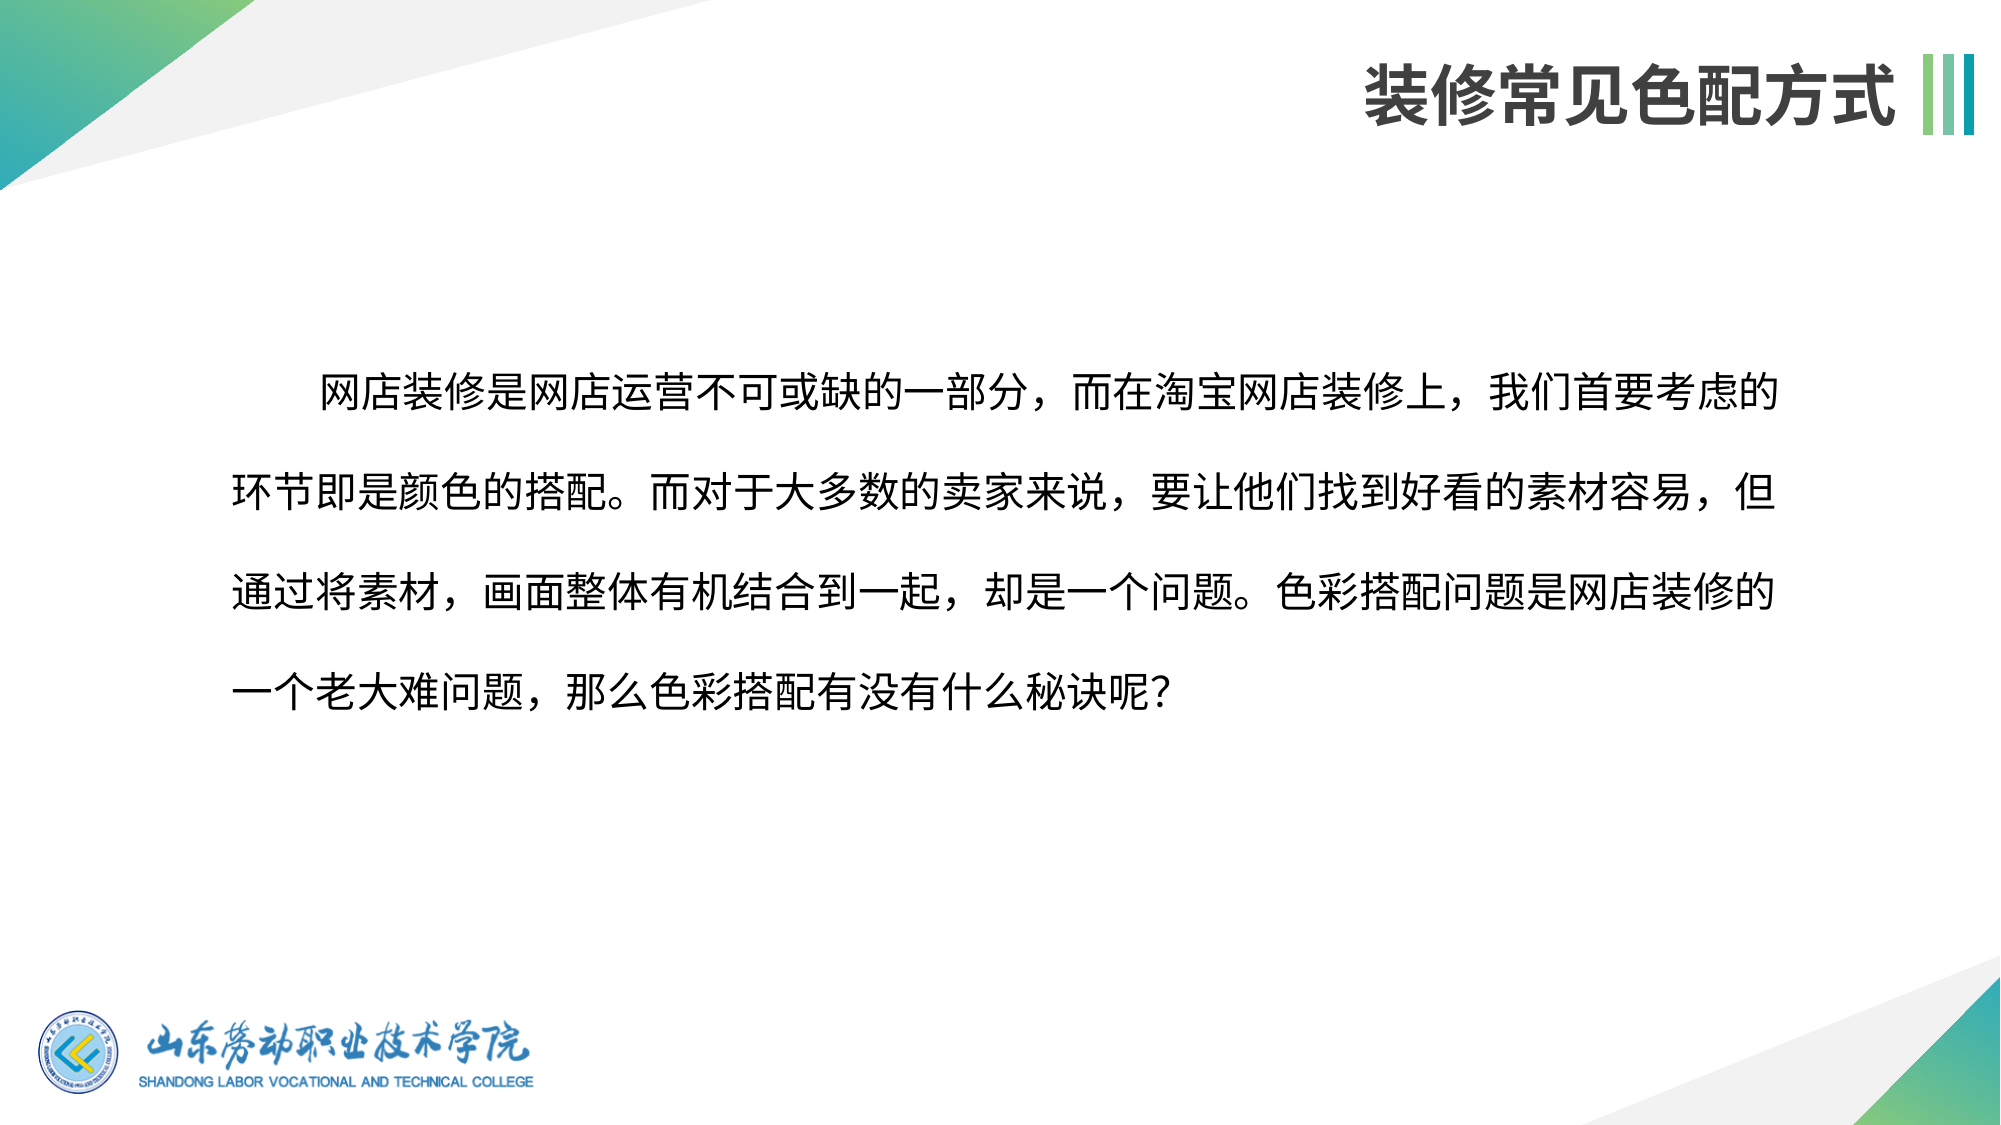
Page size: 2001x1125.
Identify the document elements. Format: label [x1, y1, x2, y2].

text_box [1928, 54, 1969, 136]
text_box [0, 0, 2000, 1125]
picture [38, 1010, 550, 1094]
